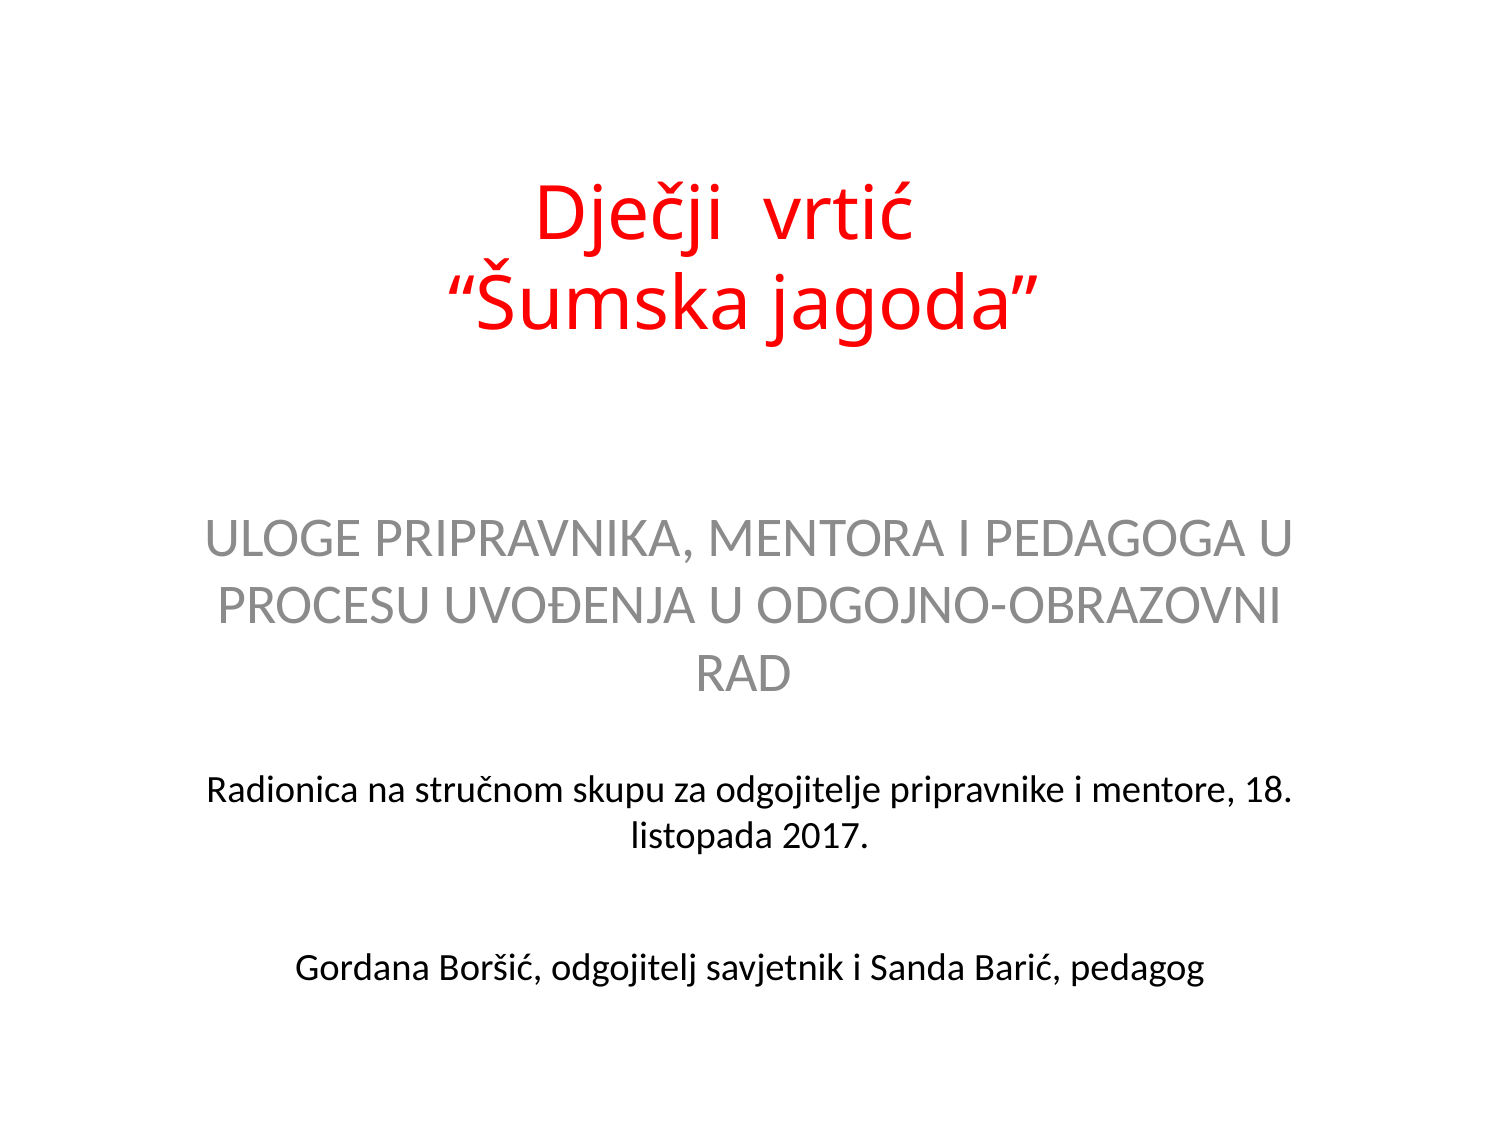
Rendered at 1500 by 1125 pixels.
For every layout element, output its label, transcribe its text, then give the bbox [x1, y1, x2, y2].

subtitle ULOGE PRIPRAVNIKA, MENTORA I PEDAGOGA U PROCESU UVOĐENJA U ODGOJNO-OBRAZOVNI RAD Radionica na stručnom skupu za odgojitelje pripravnike i mentore, 18. listopada 2017. Gordana Boršić, odgojitelj savjetnik i Sanda Barić, pedagog [162, 493, 1338, 1000]
title Dječji vrtić “Šumska jagoda” [412, 162, 1075, 438]
